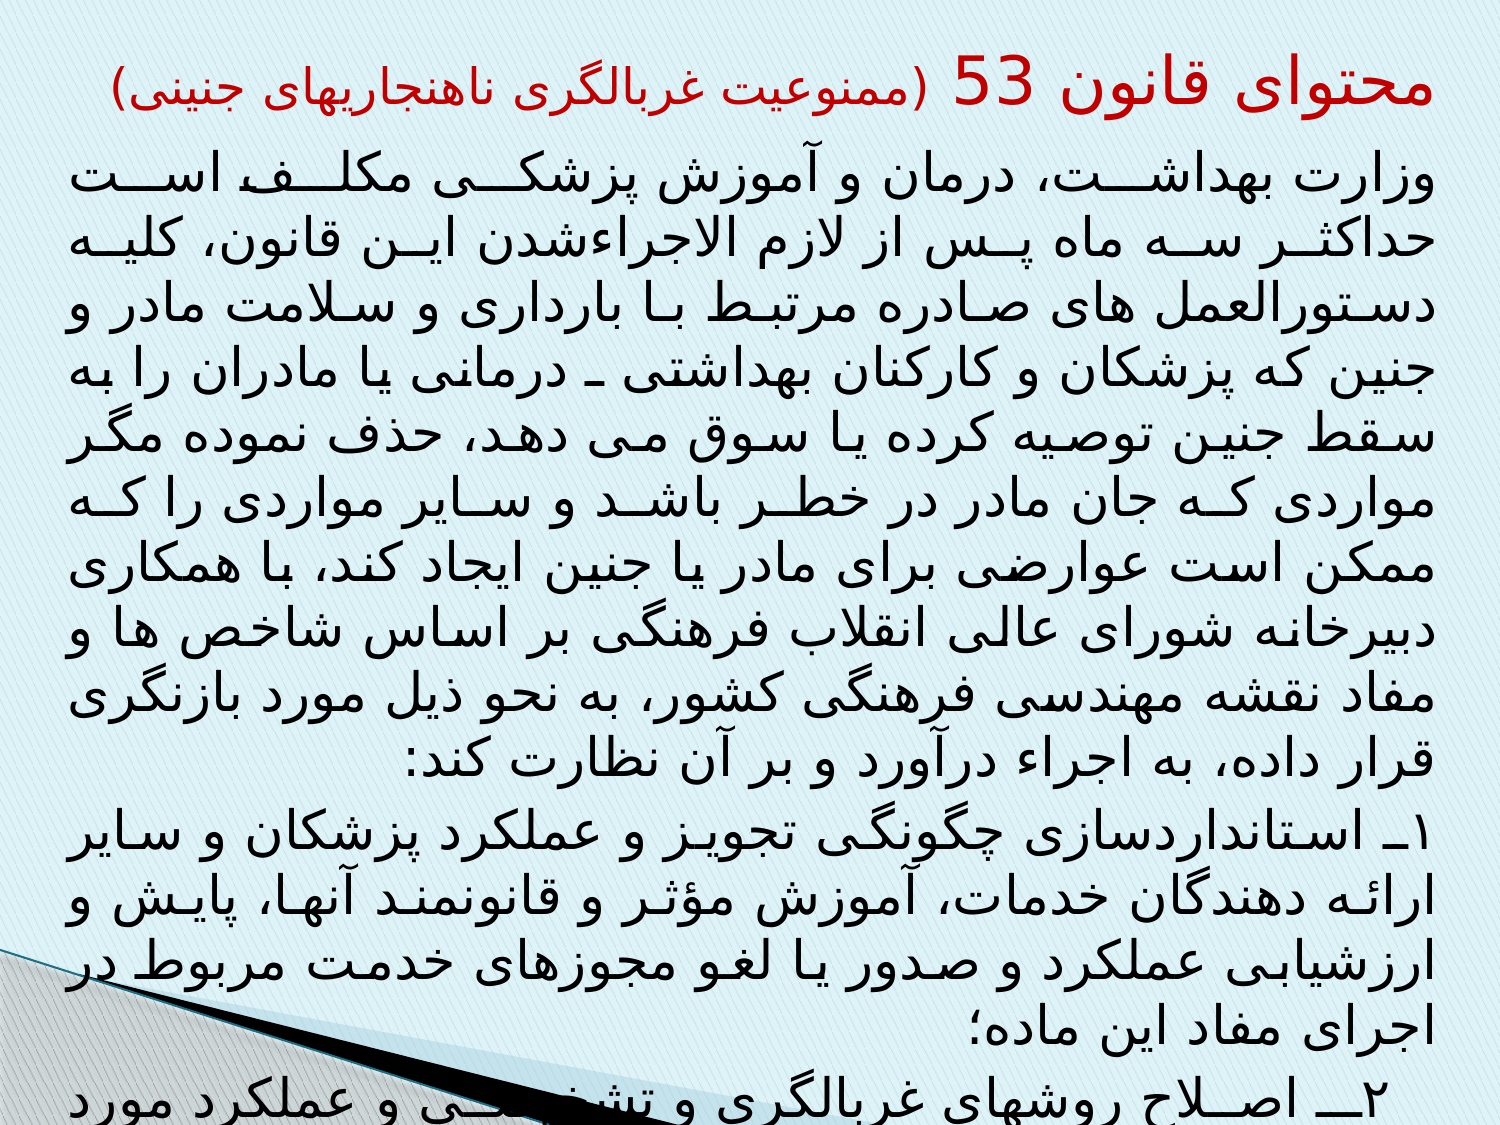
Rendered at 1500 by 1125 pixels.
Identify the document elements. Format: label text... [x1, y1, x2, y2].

list محتوای قانون 53 (ممنوعیت غربالگری ناهنجاریهای جنینی) وزارت بهداشت، درمان و آموزش پزشکی مکلف است حداکثر سه­ ماه پس از لازم الاجراءشدن این قانون، کلیه دستورالعمل های صادره مرتبط با بارداری و سلامت مادر و جنین که پزشکان و کارکنان بهداشتی ـ درمانی یا مادران را به سقط جنین توصیه کرده یا سوق می دهد، حذف نموده مگر مواردی که جان مادر در خطر باشد و سایر مواردی را که ممکن است عوارضی برای مادر یا جنین ایجاد کند، با همکاری دبیرخانه شورای عالی انقلاب فرهنگی بر اساس شاخص ها و مفاد نقشه مهندسی فرهنگی کشور، به نحو ذیل مورد بازنگری قرار داده، به اجراء درآورد و بر آن نظارت کند: ۱ـ استانداردسازی چگونگی تجویز و عملکرد پزشکان و سایر ارائه دهندگان خدمات، آموزش مؤثر و قانونمند آنها، پایش و ارزشیابی عملکرد و صدور یا لغو مجوزهای خدمت مربوط در اجرای مفاد این ماده؛ ۲ـ اصلاح روشهای غربالگری و تشخیصی و عملکرد مورد استفاده برای مادر و جنین در جهت حفظ آنها و منتفی کردن احتمال خطر برای آنها و به استاندارد روز رساندن مقادیر مثبت و منفی کاذب نتایج و تفاسیر آزمایش ها و تصویربرداری­ها با رعایت شاخص های به روز و استانداردهای علمی و تعیین مسؤولیت تجویزکننده و انجام دهنده خدمات؛ [53, 30, 1471, 1035]
